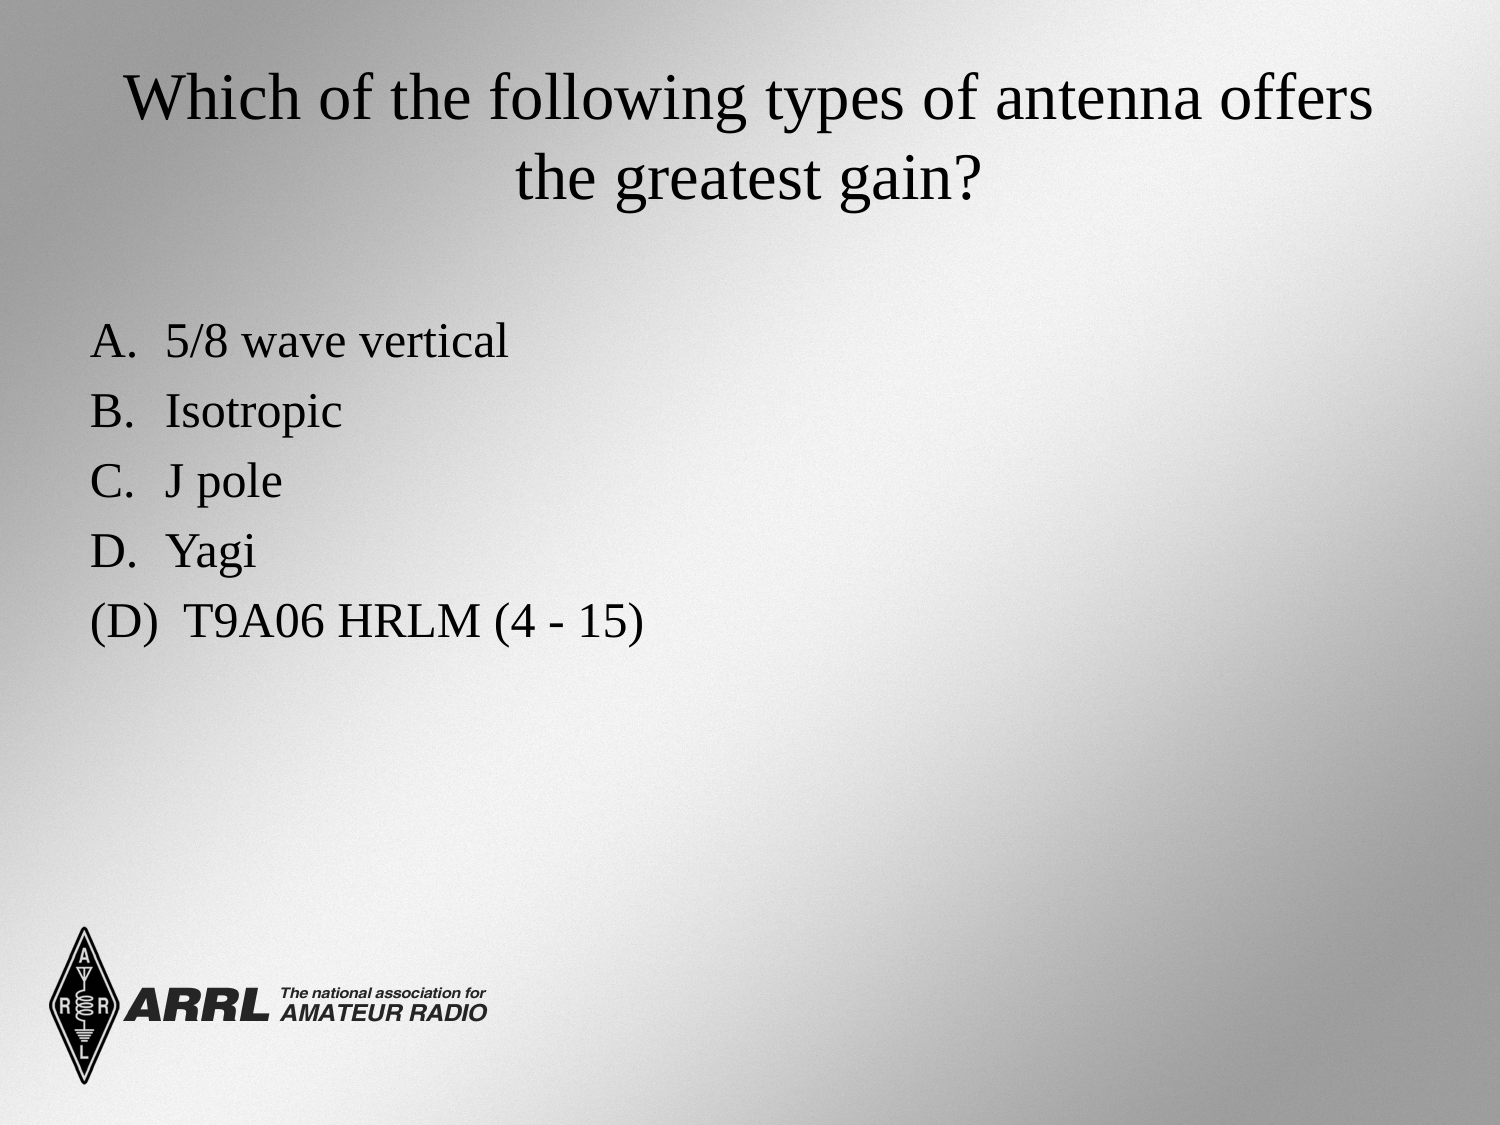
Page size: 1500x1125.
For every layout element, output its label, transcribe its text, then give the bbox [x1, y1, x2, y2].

list 5/8 wave vertical Isotropic J pole Yagi (D) T9A06 HRLM (4 - 15) [75, 299, 1425, 1005]
title Which of the following types of antenna offers the greatest gain? [75, 45, 1425, 233]
picture [0, 0, 1500, 1125]
